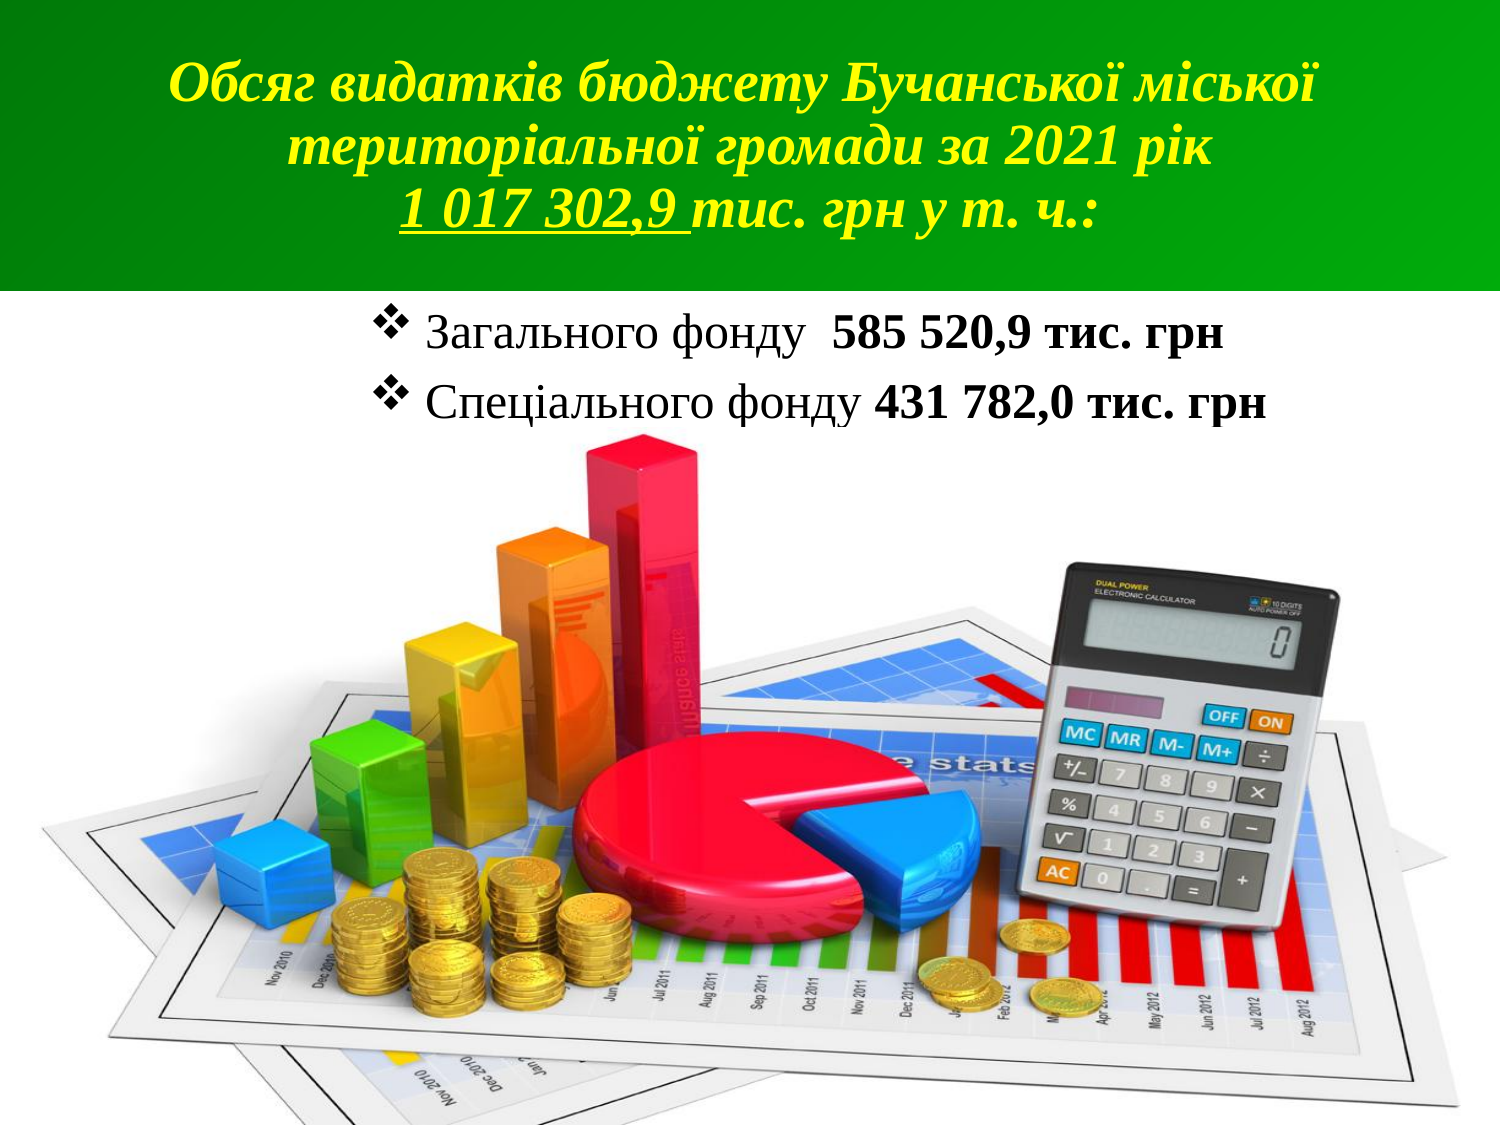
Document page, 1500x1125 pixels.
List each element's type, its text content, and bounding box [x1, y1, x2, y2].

text_box Обсяг видатків бюджету Бучанської міської територіальної громади за 2021 рік 1 017 302,9 тис. грн у т. ч.: [0, 0, 1500, 291]
list Загального фонду 585 520,9 тис. грн Спеціального фонду 431 782,0 тис. грн [353, 291, 1457, 425]
picture [0, 426, 1500, 1125]
